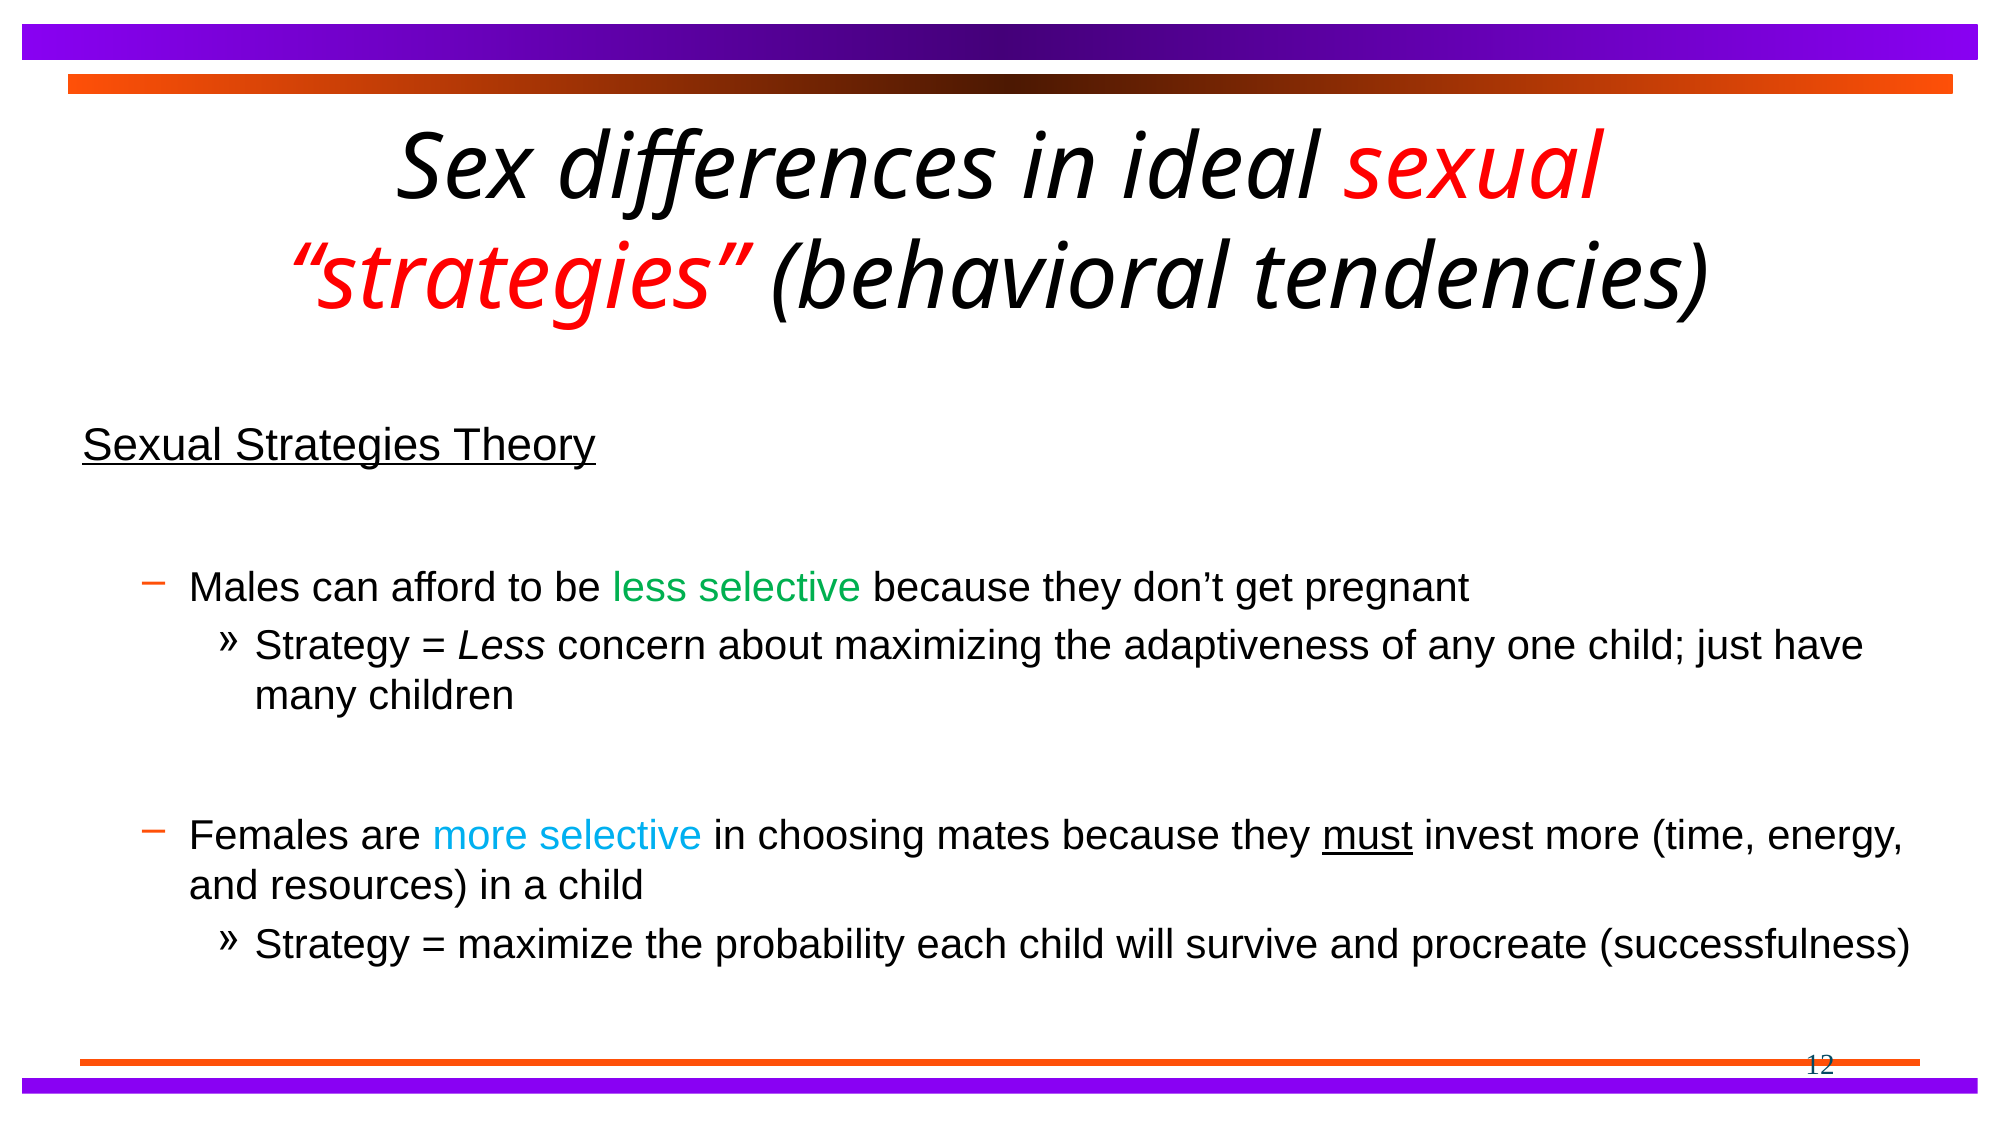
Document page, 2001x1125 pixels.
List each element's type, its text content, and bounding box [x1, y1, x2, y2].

list Sexual Strategies Theory Males can afford to be less selective because they don’t get pregnant Strategy = Less concern about maximizing the adaptiveness of any one child; just have many children Females are more selective in choosing mates because they must invest more (time, energy, and resources) in a child Strategy = maximize the probability each child will survive and procreate (successfulness) [51, 347, 1955, 1067]
title Sex differences in ideal sexual “strategies” (behavioral tendencies) [150, 121, 1850, 313]
slide_number 12 [1433, 1024, 1851, 1101]
